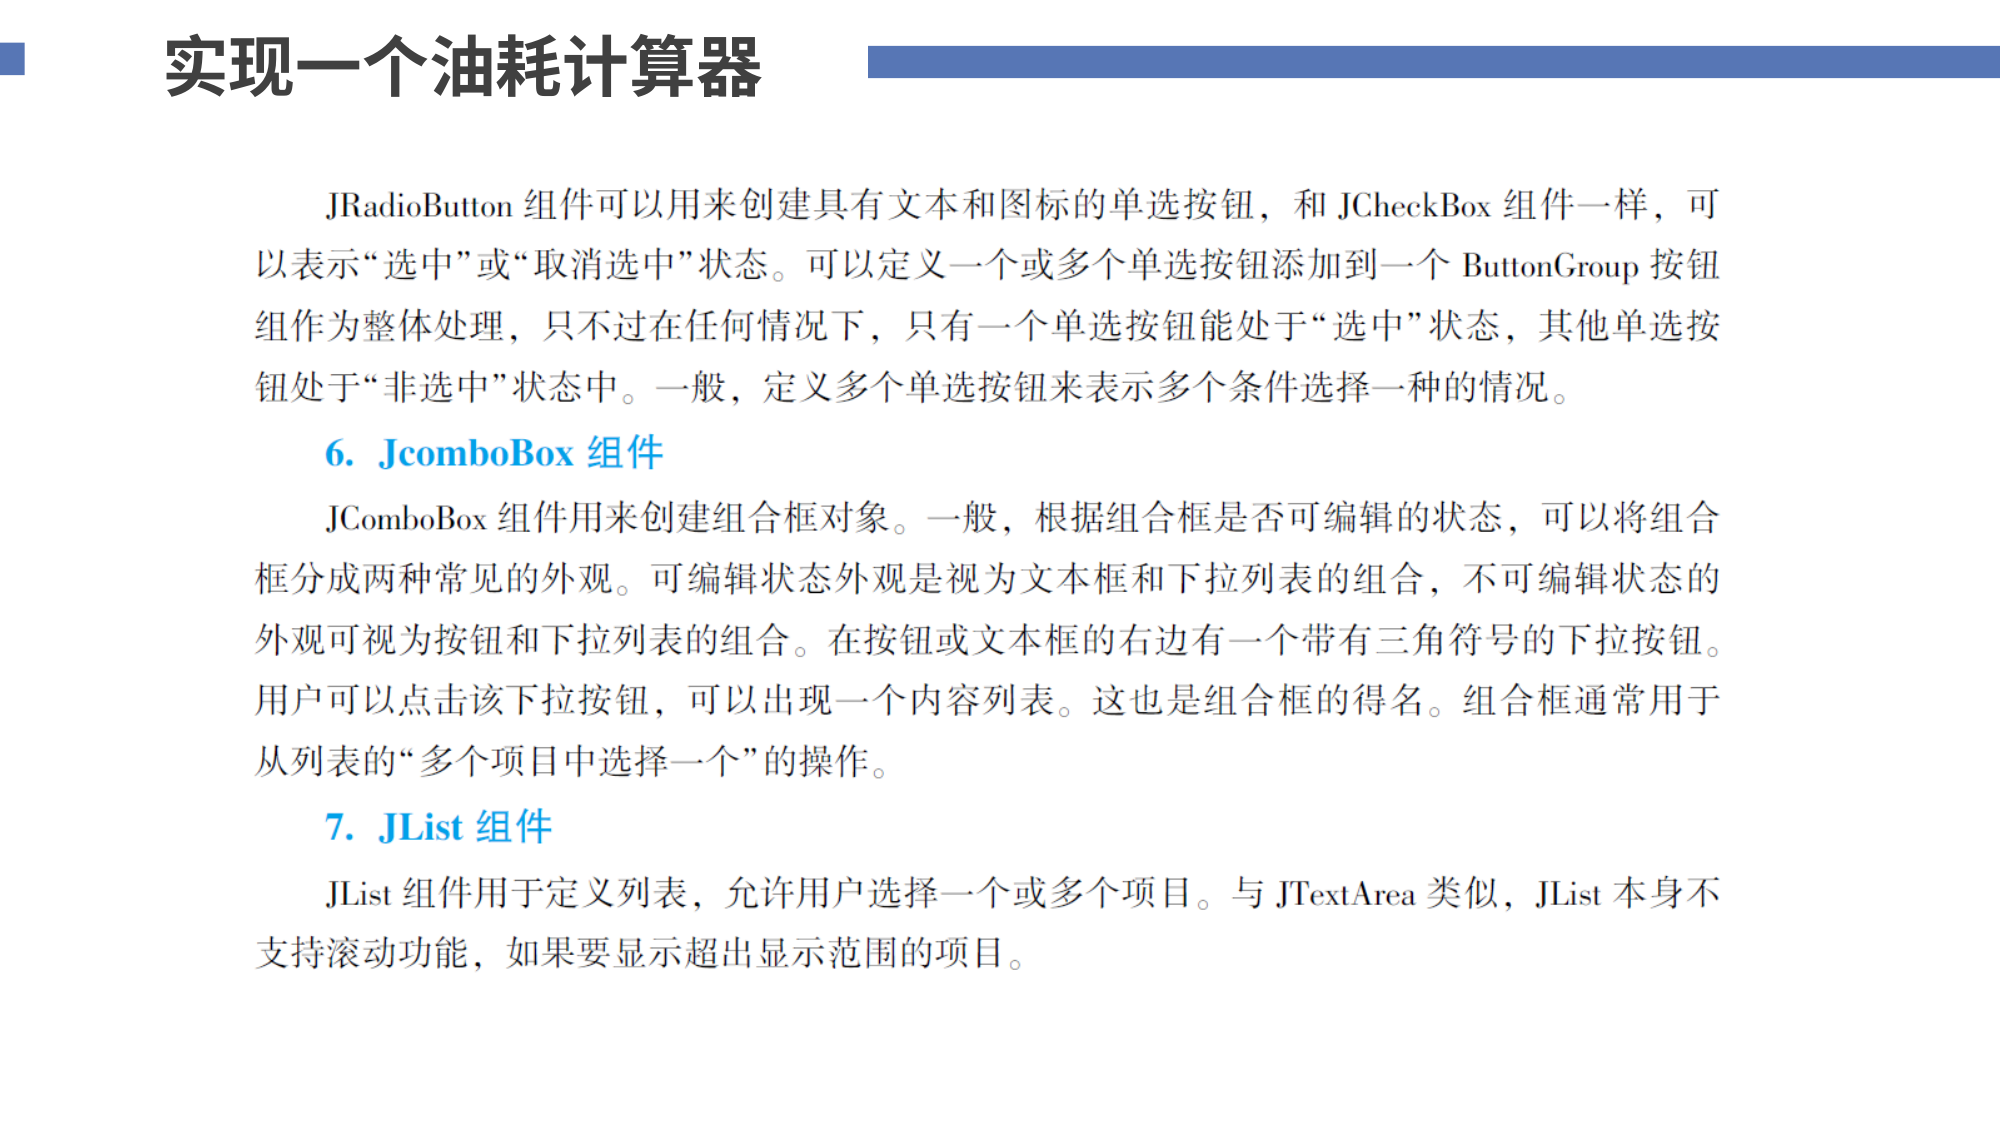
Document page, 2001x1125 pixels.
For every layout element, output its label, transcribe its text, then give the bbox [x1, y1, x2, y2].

text_box [0, 41, 26, 76]
text_box 实现一个油耗计算器 [162, 25, 769, 106]
picture [246, 179, 1781, 980]
text_box [867, 45, 2000, 79]
